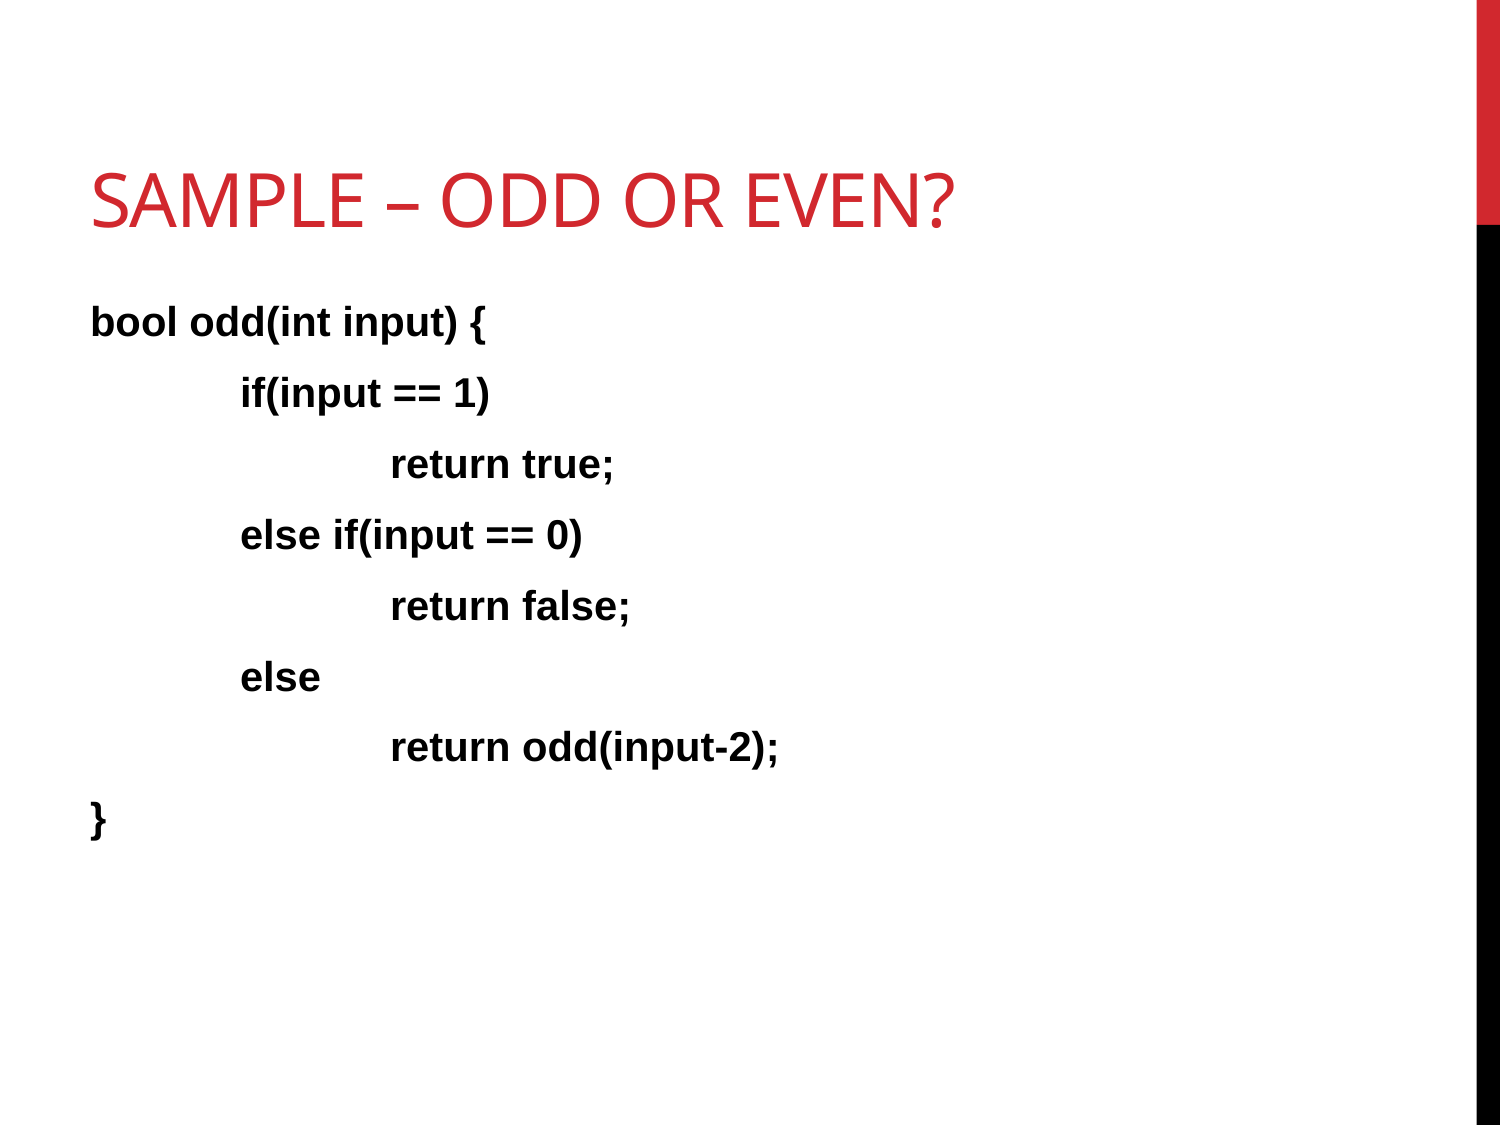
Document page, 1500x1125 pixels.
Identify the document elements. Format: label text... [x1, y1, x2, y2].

list bool odd(int input) { if(input == 1) return true; else if(input == 0) return false; else return odd(input-2); } [75, 287, 1325, 1005]
title Sample – odd or even? [75, 25, 1025, 250]
